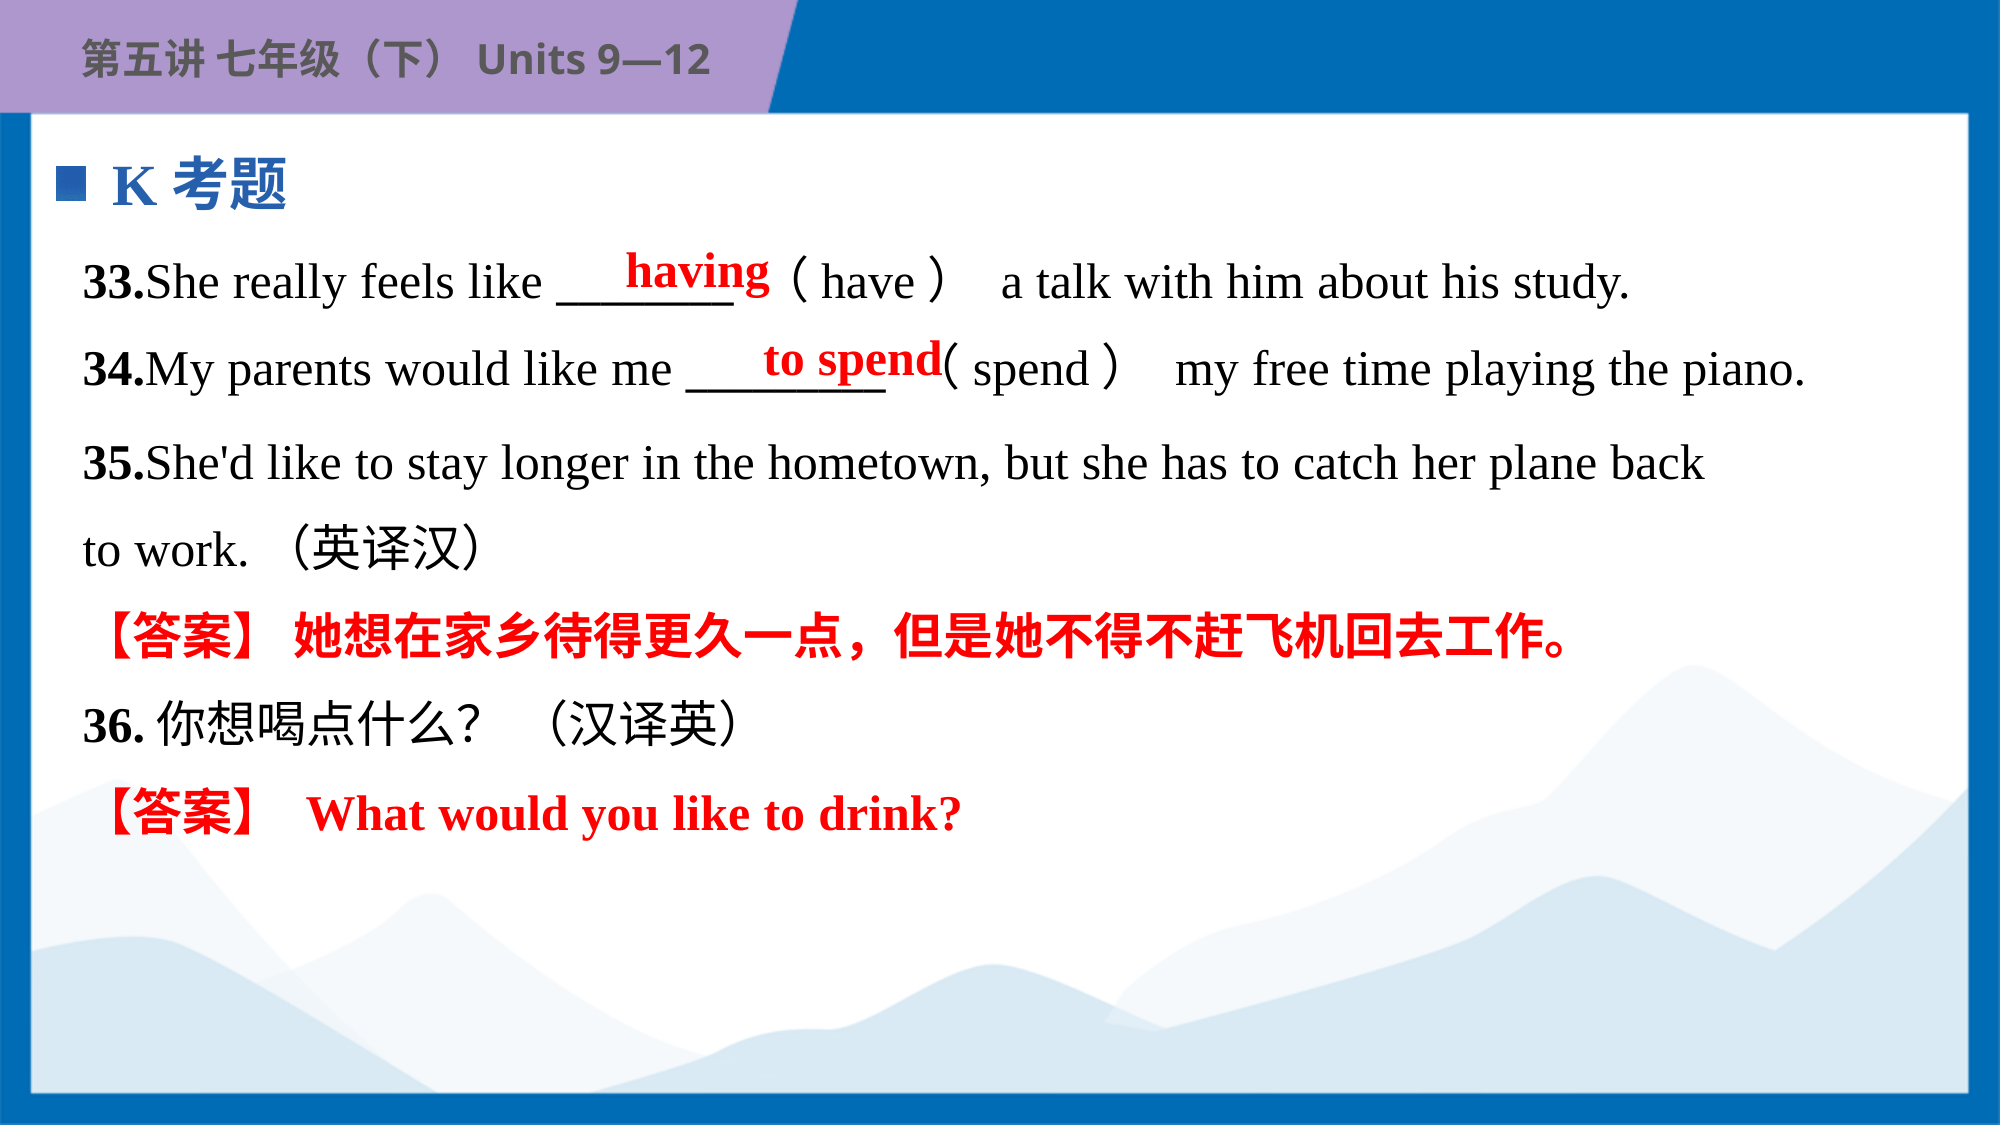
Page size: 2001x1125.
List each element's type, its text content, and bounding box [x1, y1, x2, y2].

text_box having [607, 210, 788, 289]
text_box K考题 [112, 146, 1917, 216]
text_box 36.你想喝点什么？ （汉译英） [82, 665, 1917, 743]
text_box to spend [738, 298, 968, 376]
picture [0, 0, 2000, 1125]
text_box 【答案】 她想在家乡待得更久一点，但是她不得不赶飞机回去工作。 [82, 577, 1917, 656]
text_box 【答案】 What would you like to drink? [82, 752, 1917, 831]
text_box 35.She'd like to stay longer in the hometown, but she has to catch her plane back to work.（英译汉） [82, 397, 1917, 568]
text_box 33.She really feels like ________ （have） a talk with him about his study. 34.My parents would like me _________ （spend） my free time playing the piano. [82, 216, 1917, 387]
